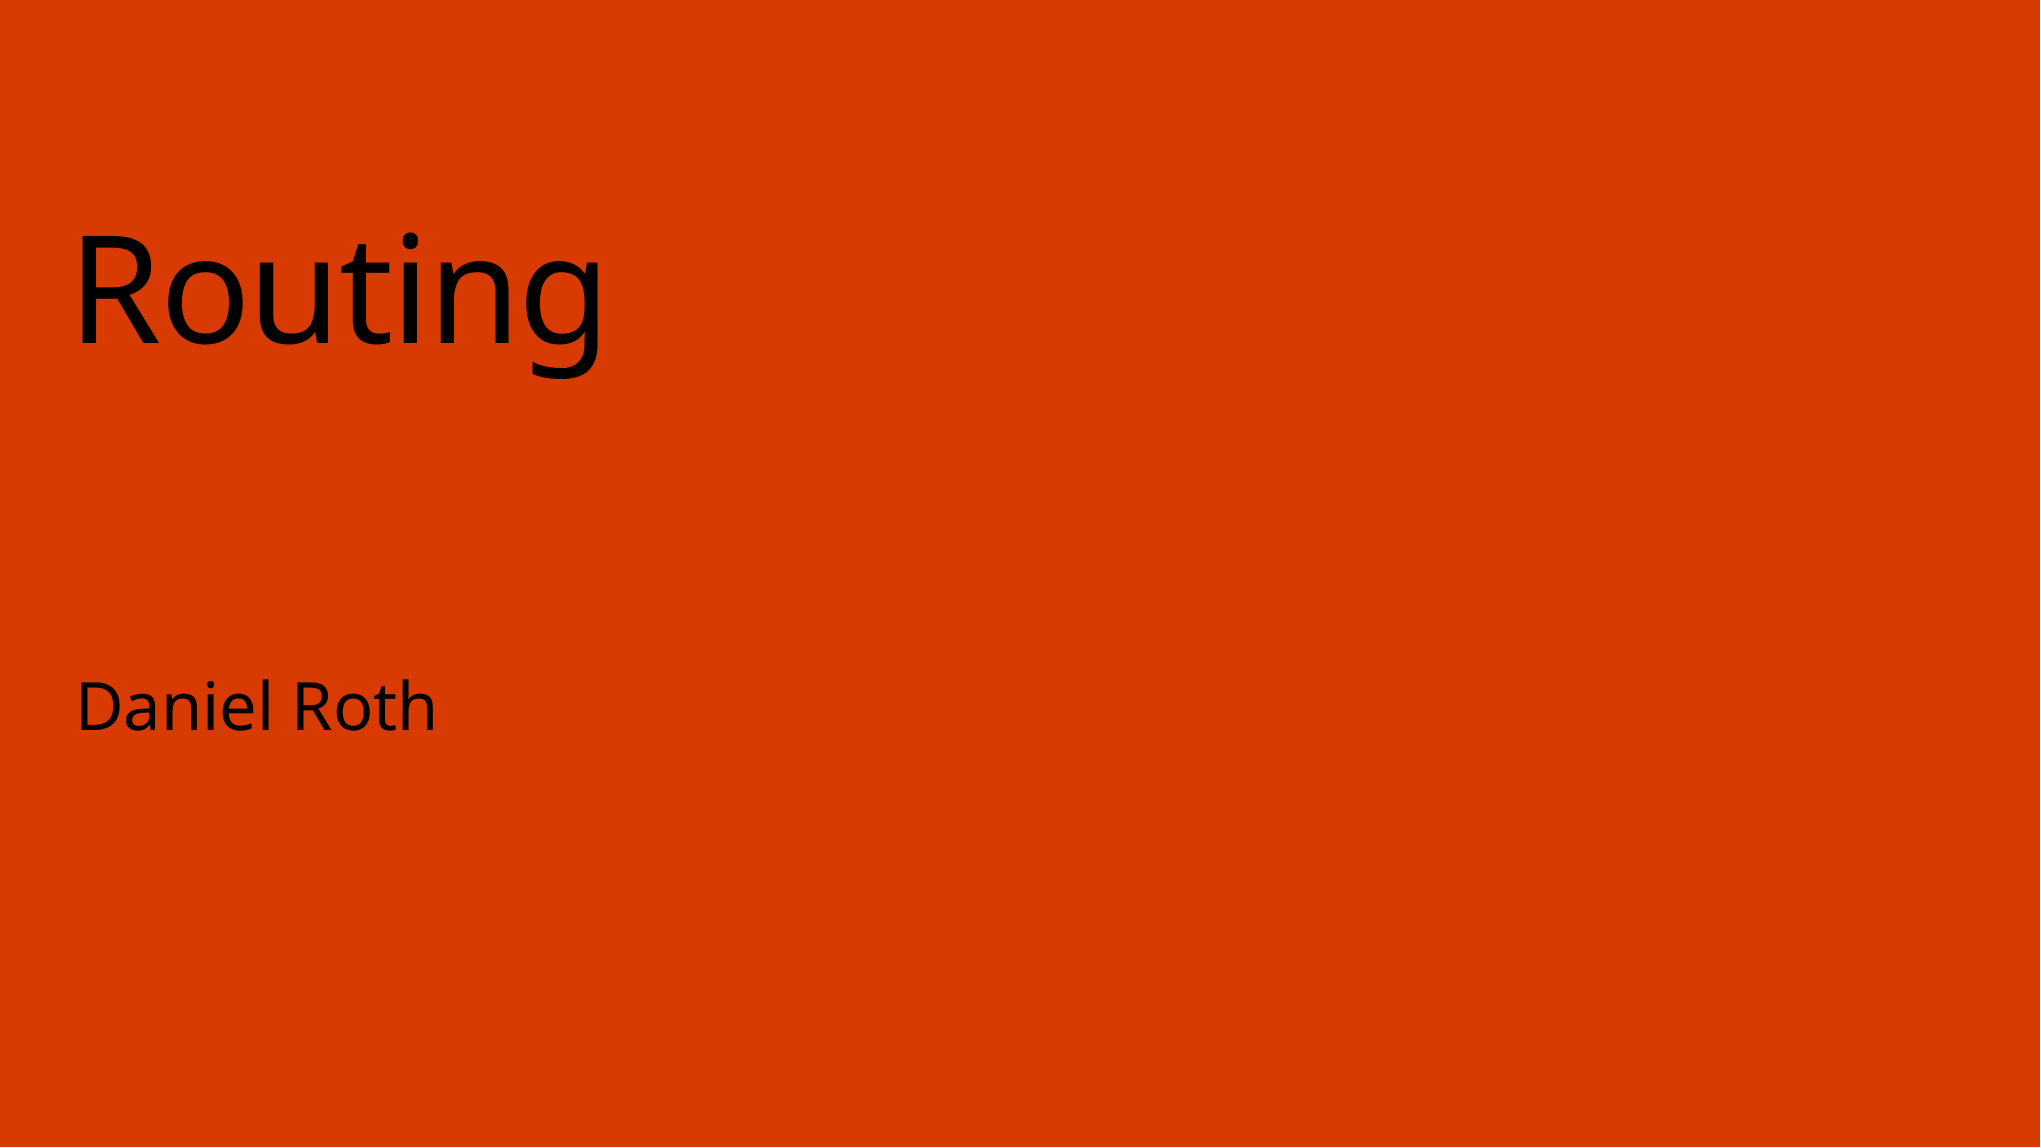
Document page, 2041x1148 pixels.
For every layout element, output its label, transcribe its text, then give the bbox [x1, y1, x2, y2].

title Routing [45, 198, 1395, 393]
list Daniel Roth [45, 648, 1396, 770]
